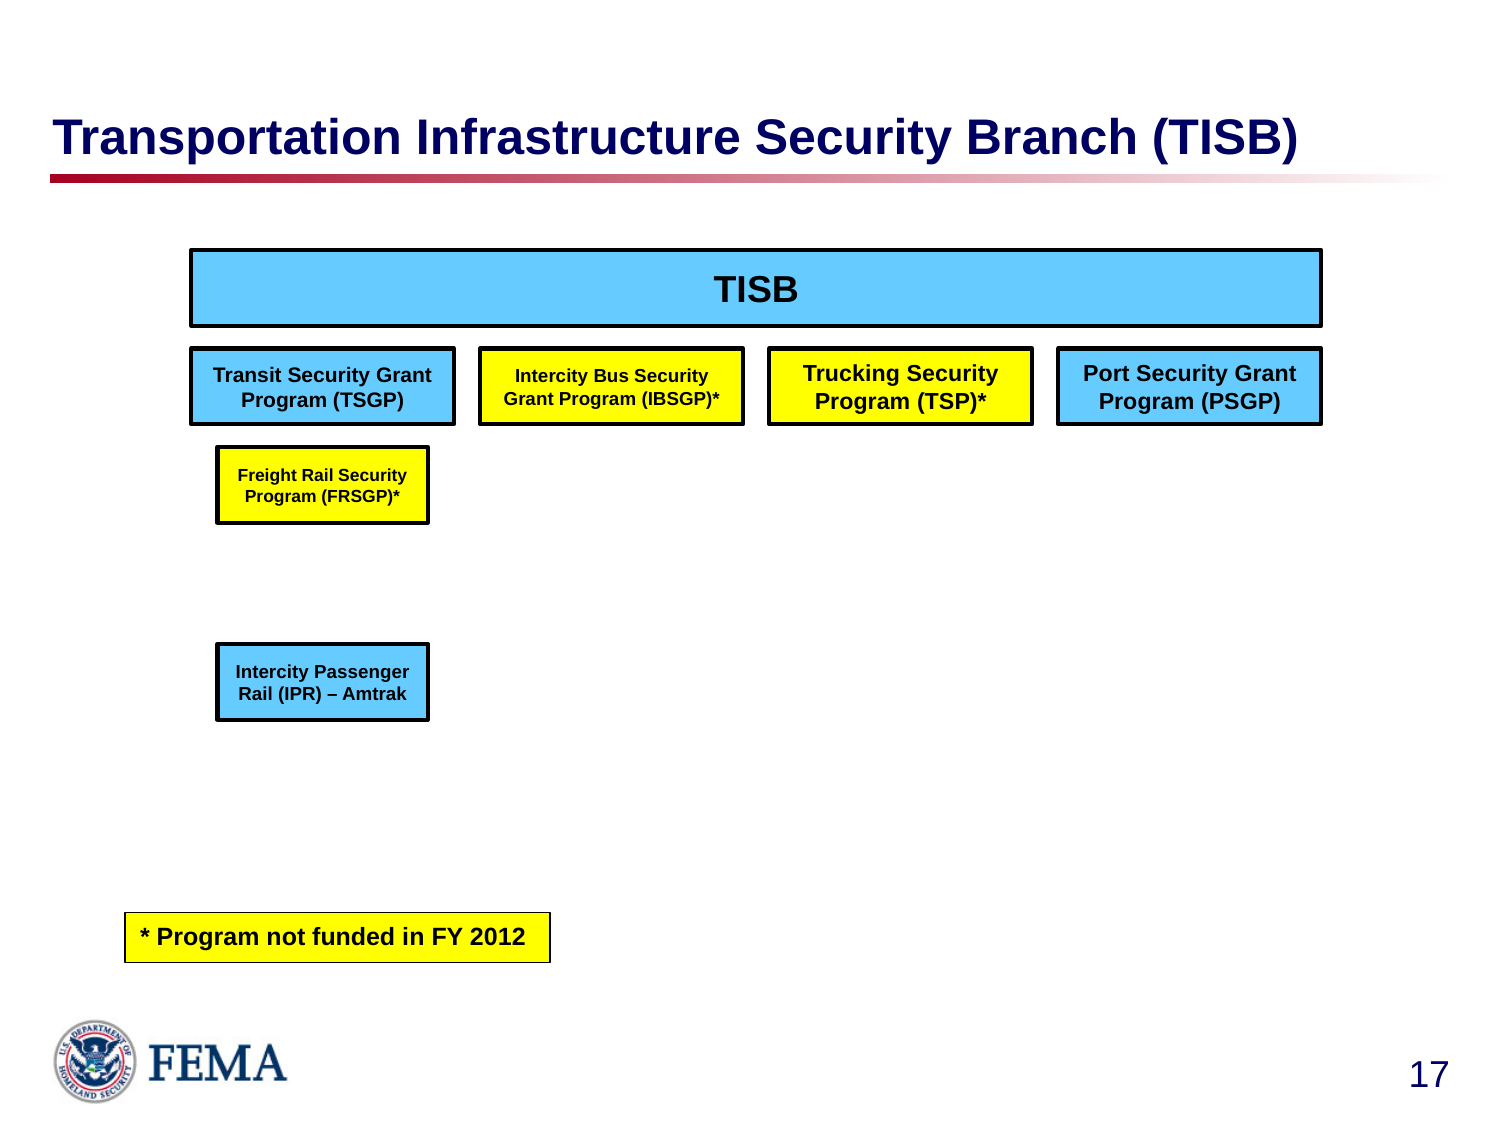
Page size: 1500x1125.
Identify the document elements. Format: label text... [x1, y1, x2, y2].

title Transportation Infrastructure Security Branch (TISB) [36, 0, 1435, 173]
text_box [49, 249, 1463, 963]
slide_number 17 [1099, 1024, 1451, 1103]
picture [51, 1017, 290, 1106]
